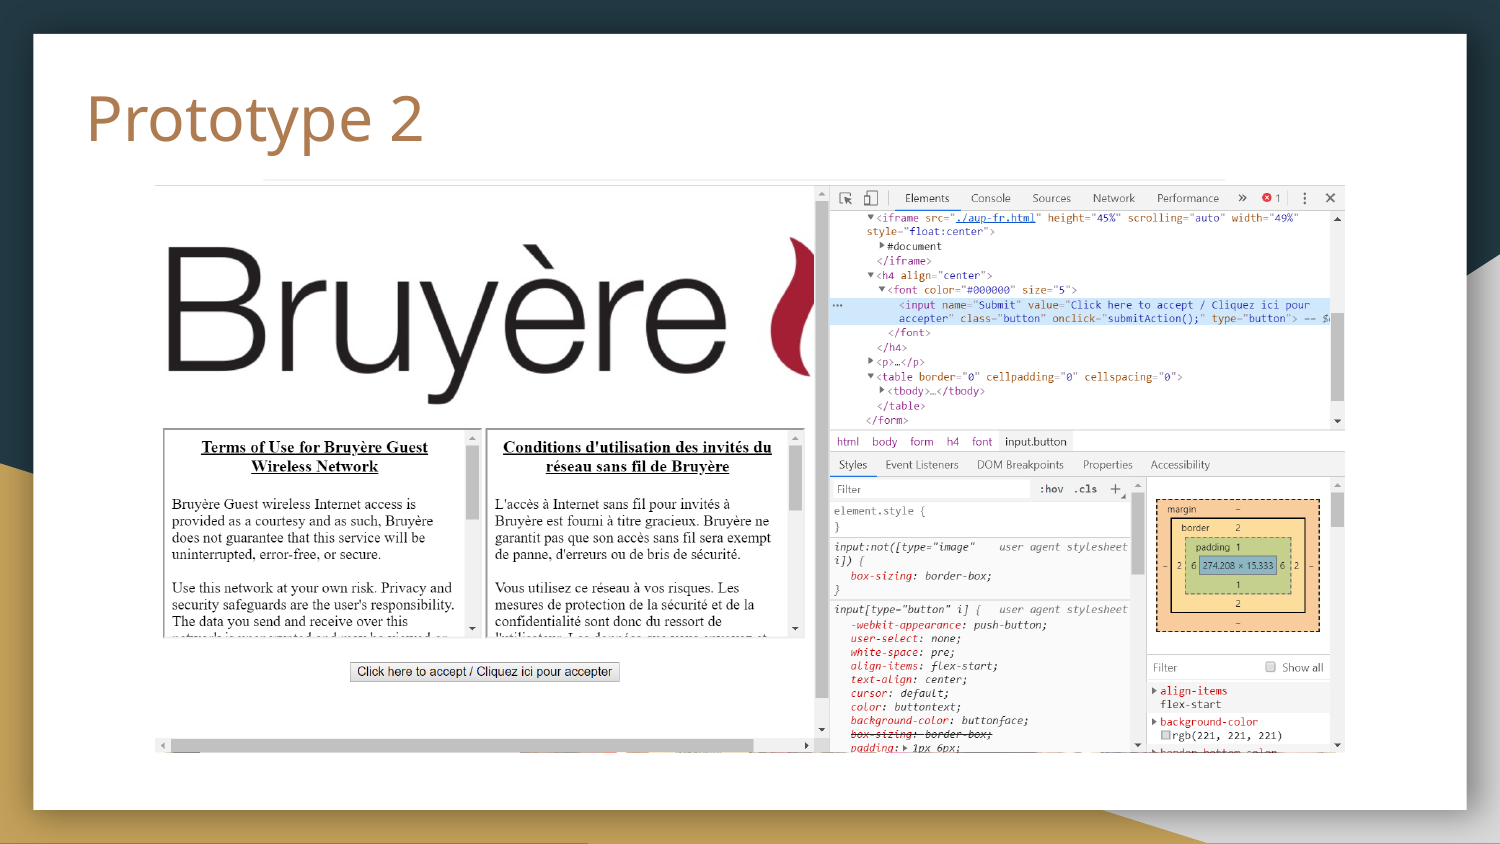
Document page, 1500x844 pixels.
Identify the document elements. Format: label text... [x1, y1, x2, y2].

title Prototype 2 [70, 64, 1302, 221]
picture [155, 179, 1345, 753]
